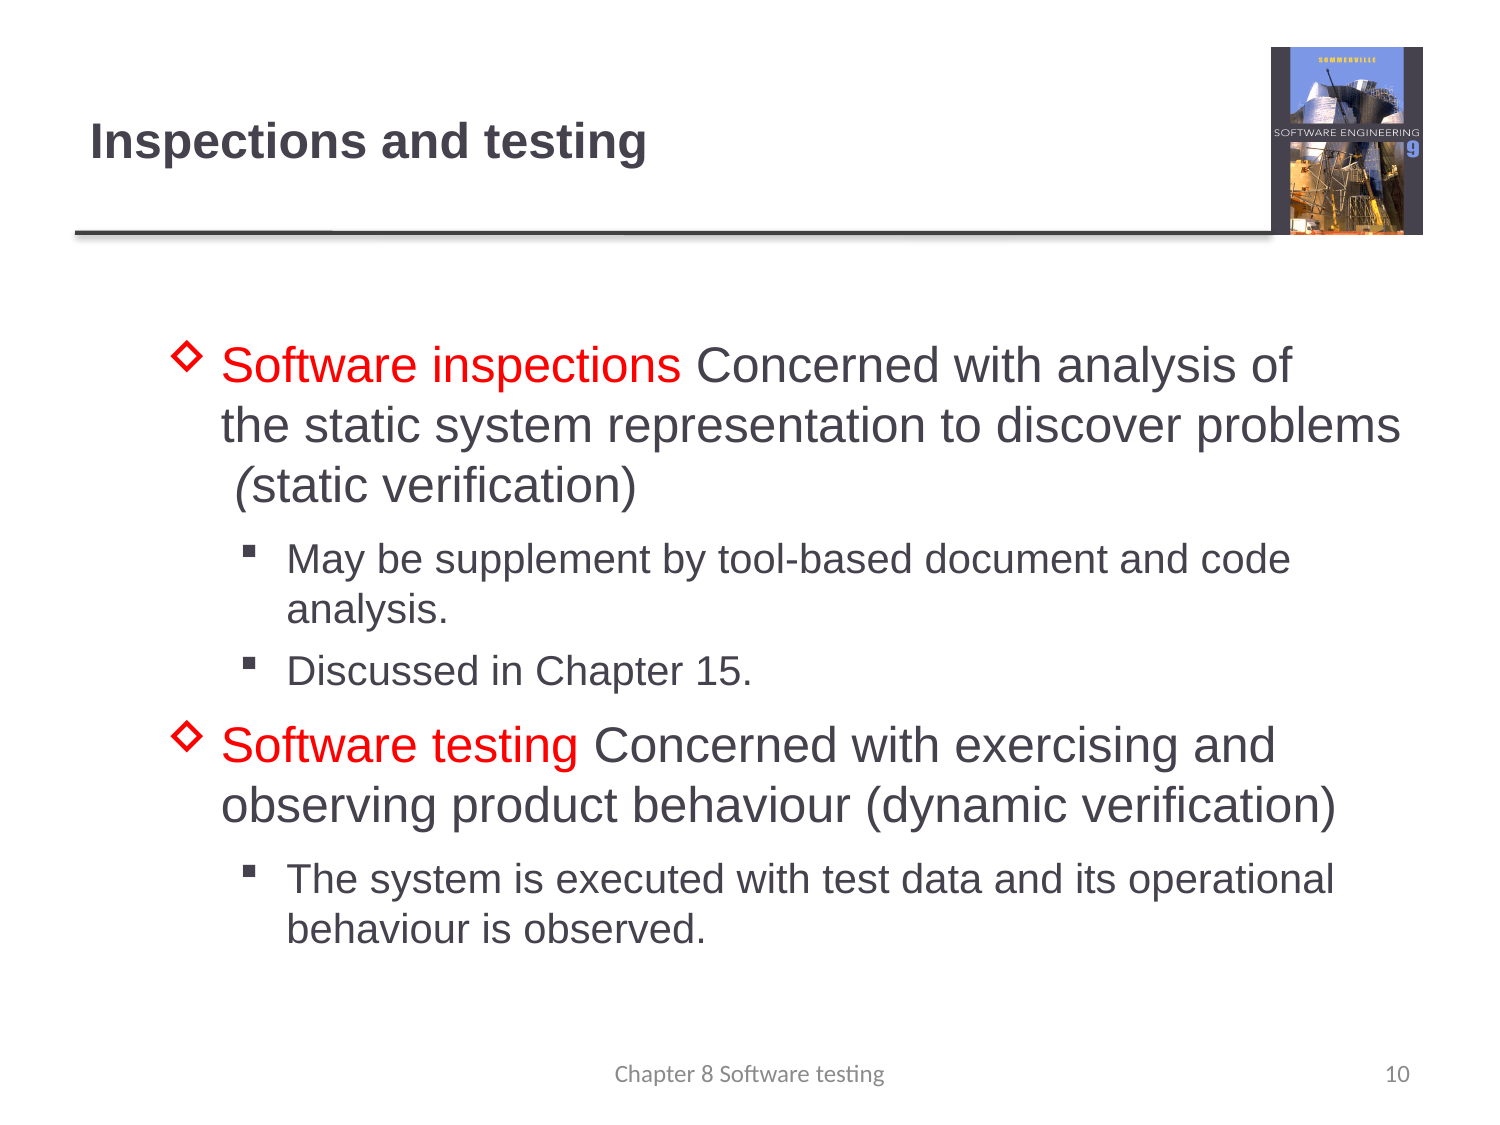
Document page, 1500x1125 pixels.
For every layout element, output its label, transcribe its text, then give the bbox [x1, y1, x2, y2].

footer Chapter 8 Software testing [512, 1042, 988, 1103]
slide_number 10 [1074, 1042, 1425, 1103]
title Inspections and testing [74, 44, 1272, 233]
picture [1272, 47, 1423, 235]
list Software inspections Concerned with analysis of the static system representation to discover problems (static verification) May be supplement by tool-based document and code analysis. Discussed in Chapter 15. Software testing Concerned with exercising and observing product behaviour (dynamic verification) The system is executed with test data and its operational behaviour is observed. [149, 325, 1431, 1003]
